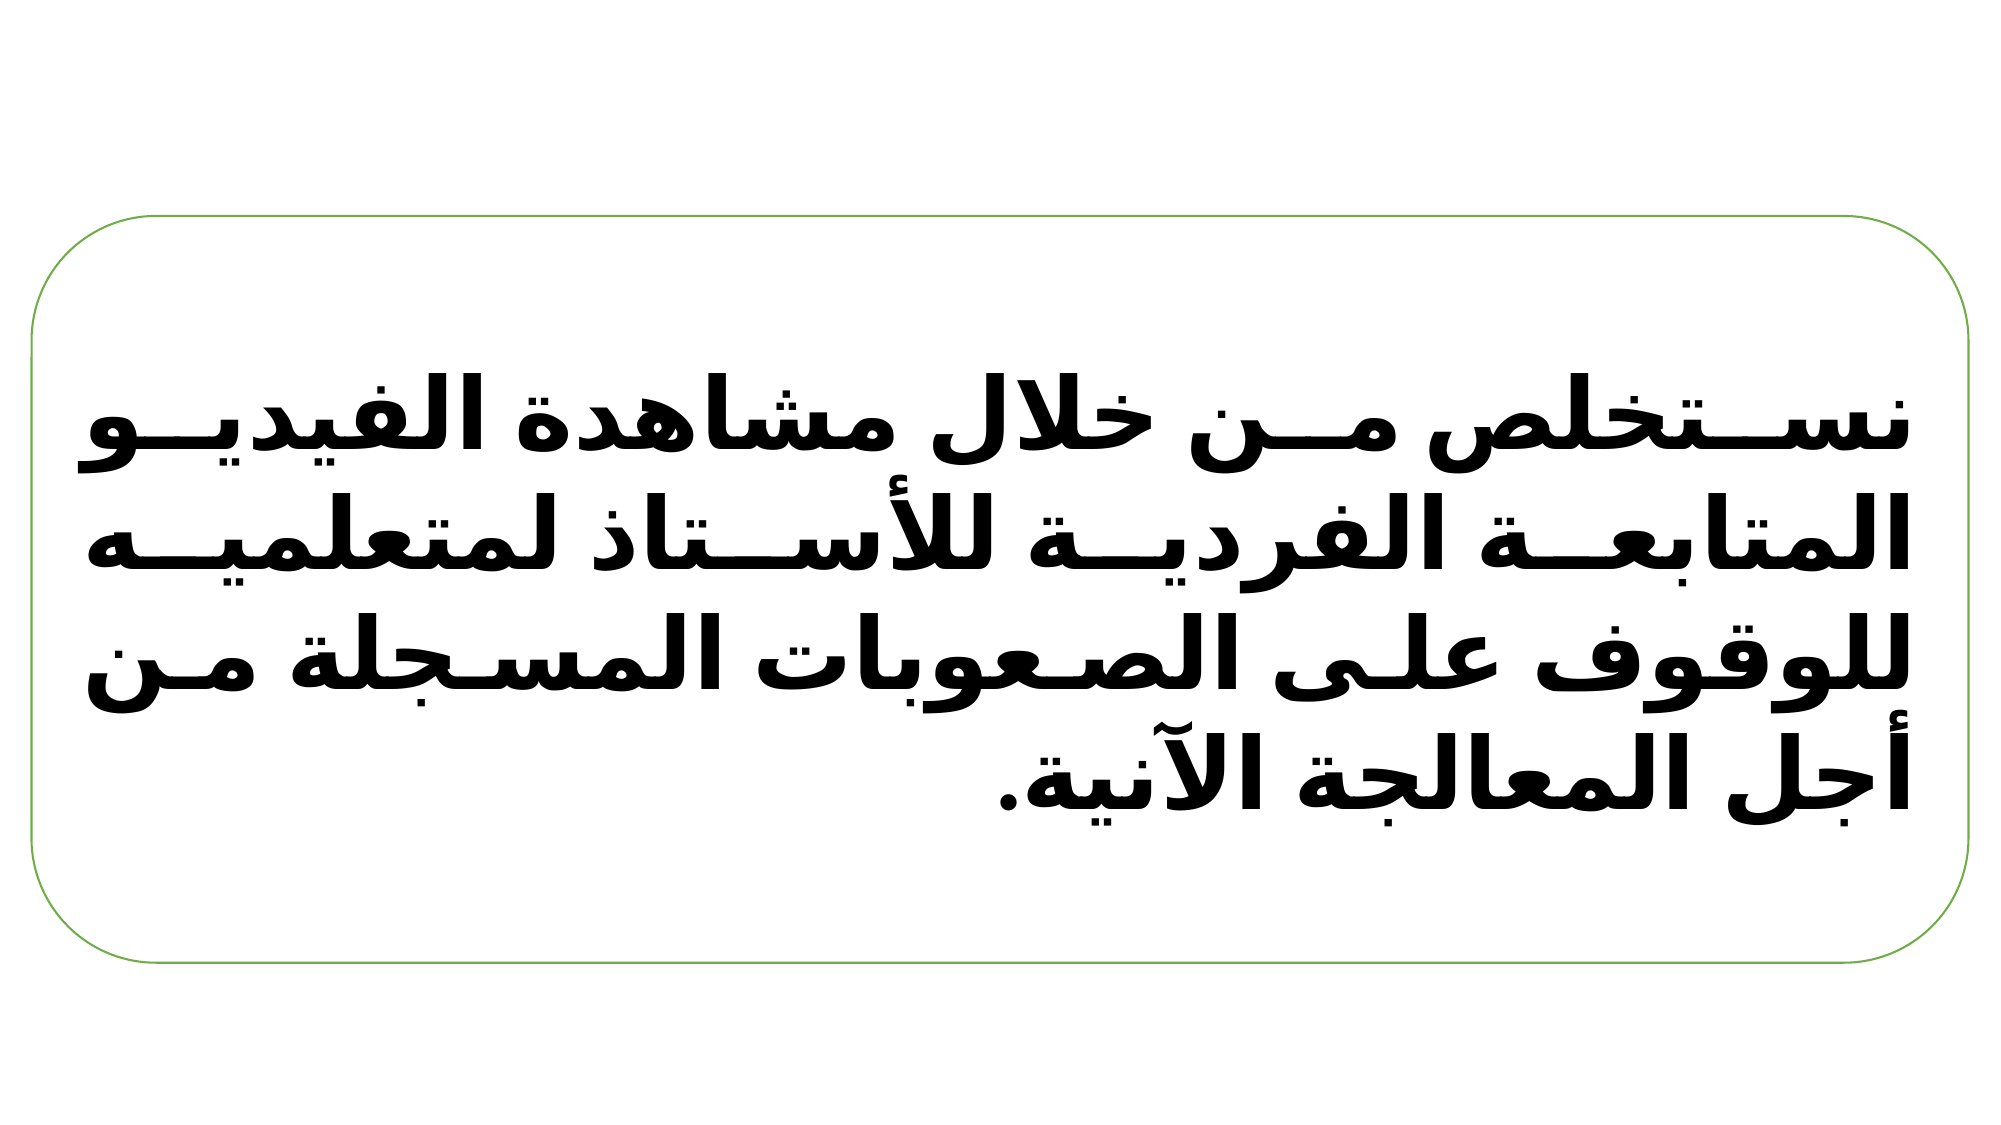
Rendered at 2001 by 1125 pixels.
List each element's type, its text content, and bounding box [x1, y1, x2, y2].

text_box نستخلص من خلال مشاهدة الفيديو المتابعة الفردية للأستاذ لمتعلميه للوقوف على الصعوبات المسجلة من أجل المعالجة الآنية. [30, 214, 1970, 964]
